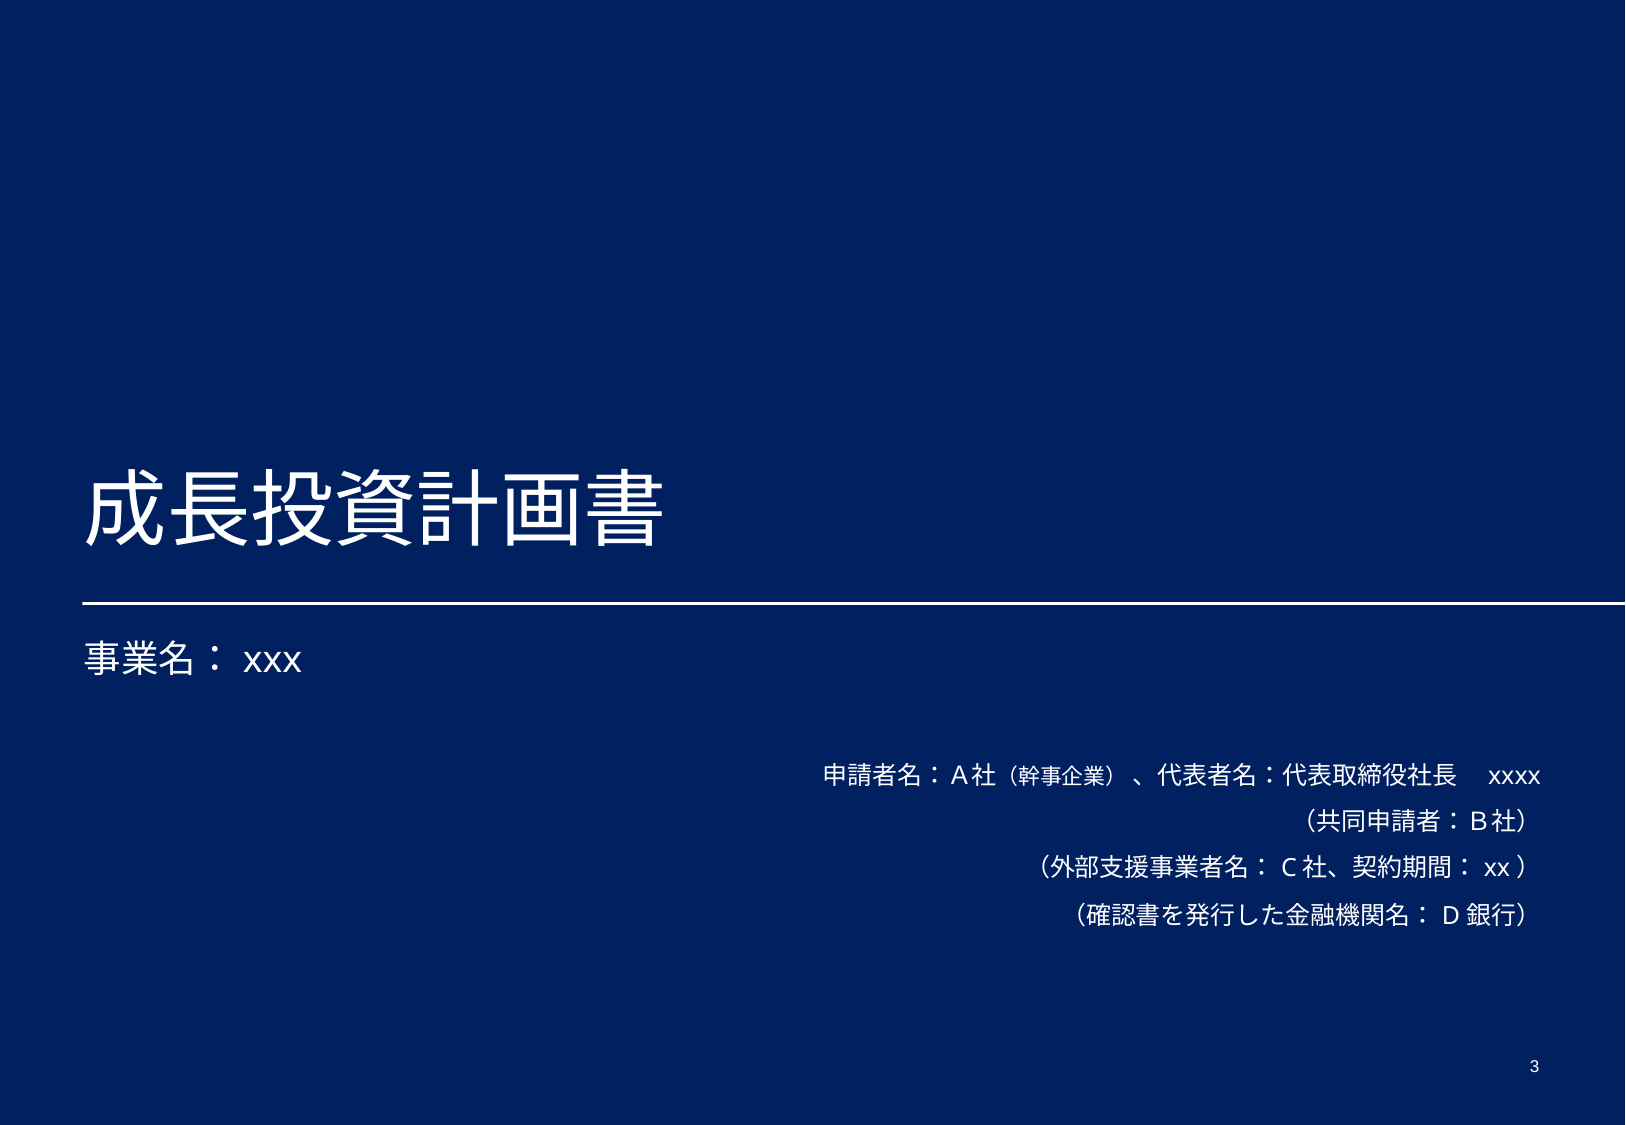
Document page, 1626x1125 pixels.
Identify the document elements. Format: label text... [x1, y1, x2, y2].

text_box 事業名：xxx [83, 630, 865, 684]
title 成長投資計画書 [83, 467, 743, 596]
list 申請者名：Ａ社（幹事企業） 、代表者名：代表取締役社長 xxxx [760, 756, 1542, 792]
list （外部支援事業者名：C社、契約期間：xx） （確認書を発行した金融機関名：D銀行） [760, 848, 1542, 884]
list （共同申請者：Ｂ社） [760, 802, 1542, 838]
